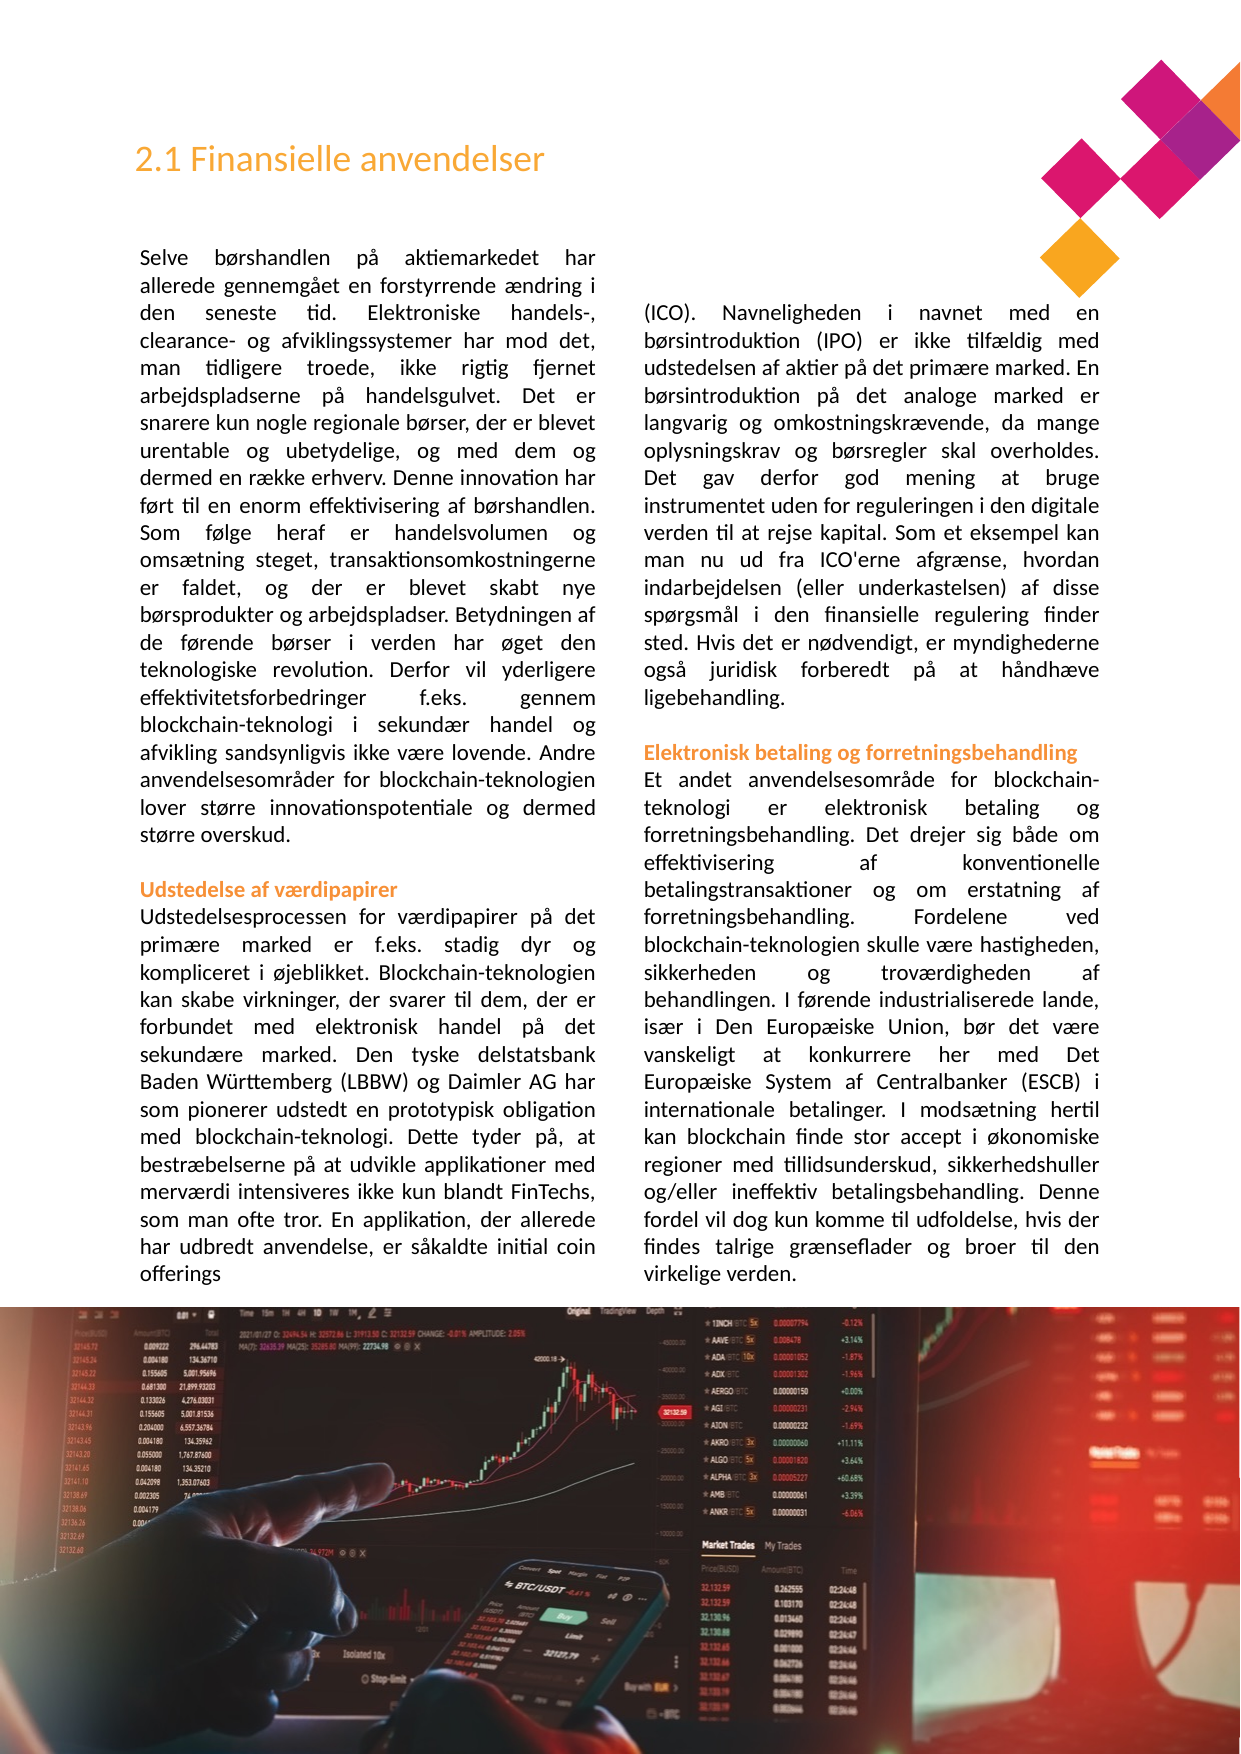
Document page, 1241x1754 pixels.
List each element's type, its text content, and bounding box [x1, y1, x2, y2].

text_box Selve børshandlen på aktiemarkedet har allerede gennemgået en forstyrrende ændring i den seneste tid. Elektroniske handels-, clearance- og afviklingssystemer har mod det, man tidligere troede, ikke rigtig fjernet arbejdspladserne på handelsgulvet. Det er snarere kun nogle regionale børser, der er blevet urentable og ubetydelige, og med dem og dermed en række erhverv. Denne innovation har ført til en enorm effektivisering af børshandlen. Som følge heraf er handelsvolumen og omsætning steget, transaktionsomkostningerne er faldet, og der er blevet skabt nye børsprodukter og arbejdspladser. Betydningen af de førende børser i verden har øget den teknologiske revolution. Derfor vil yderligere effektivitetsforbedringer f.eks. gennem blockchain-teknologi i sekundær handel og afvikling sandsynligvis ikke være lovende. Andre anvendelsesområder for blockchain-teknologien lover større innovationspotentiale og dermed større overskud. Udstedelse af værdipapirer Udstedelsesprocessen for værdipapirer på det primære marked er f.eks. stadig dyr og kompliceret i øjeblikket. Blockchain-teknologien kan skabe virkninger, der svarer til dem, der er forbundet med elektronisk handel på det sekundære marked. Den tyske delstatsbank Baden Württemberg (LBBW) og Daimler AG har som pionerer udstedt en prototypisk obligation med blockchain-teknologi. Dette tyder på, at bestræbelserne på at udvikle applikationer med merværdi intensiveres ikke kun blandt FinTechs, som man ofte tror. En applikation, der allerede har udbredt anvendelse, er såkaldte initial coin offerings (ICO). Navneligheden i navnet med en børsintroduktion (IPO) er ikke tilfældig med udstedelsen af aktier på det primære marked. En børsintroduktion på det analoge marked er langvarig og omkostningskrævende, da mange oplysningskrav og børsregler skal overholdes. Det gav derfor god mening at bruge instrumentet uden for reguleringen i den digitale verden til at rejse kapital. Som et eksempel kan man nu ud fra ICO'erne afgrænse, hvordan indarbejdelsen (eller underkastelsen) af disse spørgsmål i den finansielle regulering finder sted. Hvis det er nødvendigt, er myndighederne også juridisk forberedt på at håndhæve ligebehandling. Elektronisk betaling og forretningsbehandling Et andet anvendelsesområde for blockchain-teknologi er elektronisk betaling og forretningsbehandling. Det drejer sig både om effektivisering af konventionelle betalingstransaktioner og om erstatning af forretningsbehandling. Fordelene ved blockchain-teknologien skulle være hastigheden, sikkerheden og troværdigheden af behandlingen. I førende industrialiserede lande, især i Den Europæiske Union, bør det være vanskeligt at konkurrere her med Det Europæiske System af Centralbanker (ESCB) i internationale betalinger. I modsætning hertil kan blockchain finde stor accept i økonomiske regioner med tillidsunderskud, sikkerhedshuller og/eller ineffektiv betalingsbehandling. Denne fordel vil dog kun komme til udfoldelse, hvis der findes talrige grænseflader og broer til den virkelige verden. [124, 235, 1116, 1286]
text_box 2.1 Finansielle anvendelser [119, 126, 798, 205]
picture [0, 1307, 1241, 1754]
